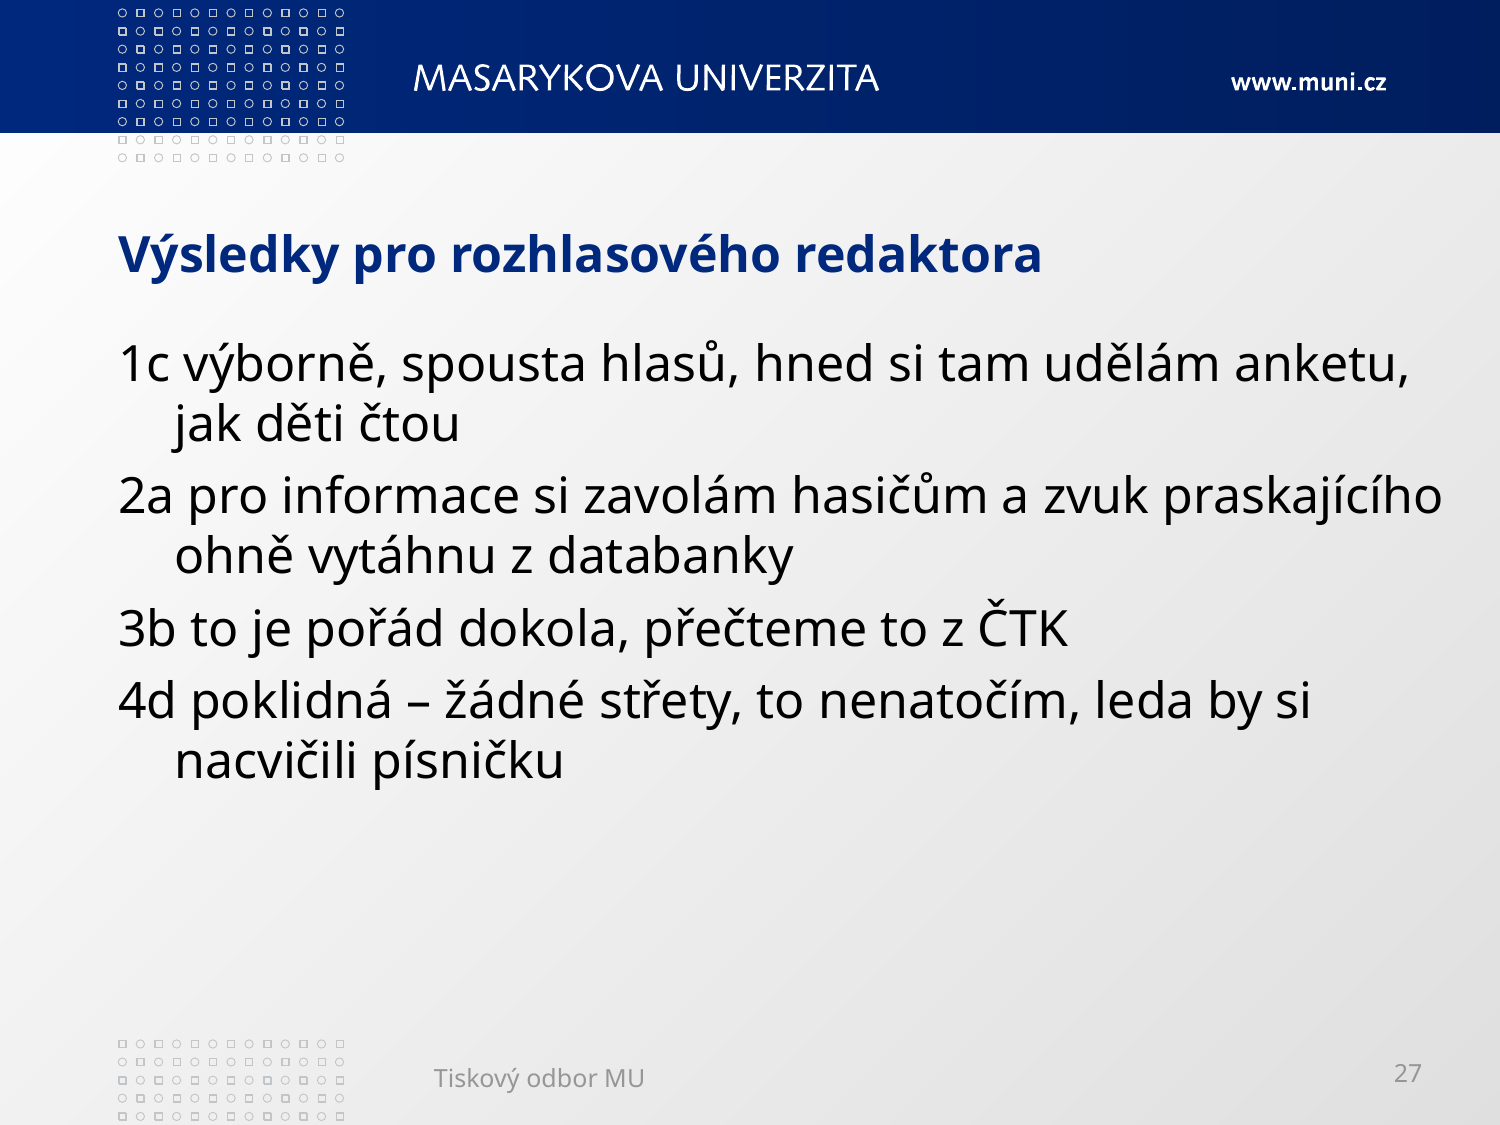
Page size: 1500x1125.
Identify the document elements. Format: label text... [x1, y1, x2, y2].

footer Tiskový odbor MU [419, 1025, 1081, 1100]
slide_number 27 [1125, 1025, 1438, 1100]
title Výsledky pro rozhlasového redaktora [118, 184, 1403, 291]
list 1c výborně, spousta hlasů, hned si tam udělám anketu, jak děti čtou 2a pro informace si zavolám hasičům a zvuk praskajícího ohně vytáhnu z databanky 3b to je pořád dokola, přečteme to z ČTK 4d poklidná – žádné střety, to nenatočím, leda by si nacvičili písničku [118, 331, 1469, 1006]
